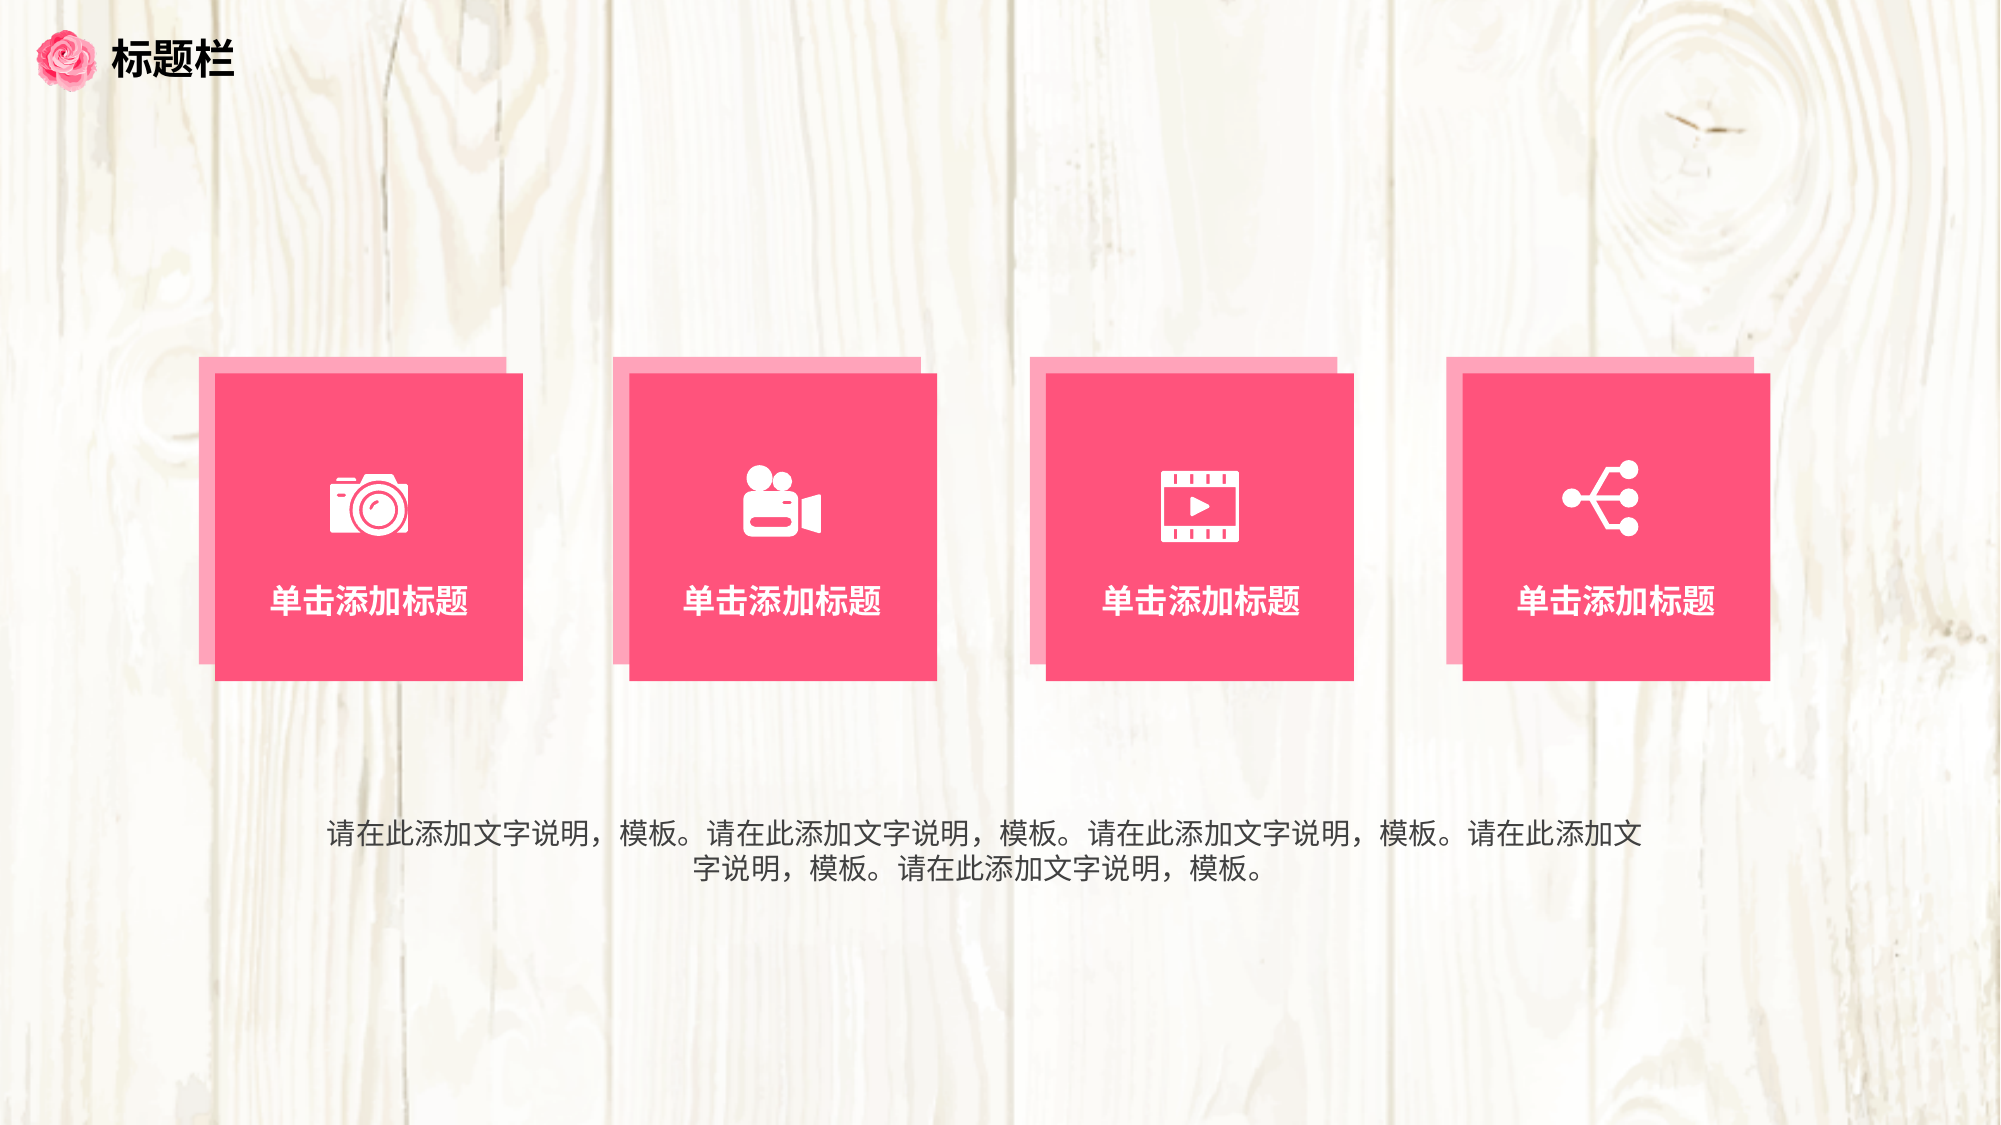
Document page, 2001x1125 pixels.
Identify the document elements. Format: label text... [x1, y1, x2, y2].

text_box 单击添加标题 [1047, 570, 1356, 630]
text_box 单击添加标题 [215, 570, 523, 630]
text_box [1562, 460, 1639, 537]
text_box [743, 465, 821, 537]
text_box 单击添加标题 [628, 570, 937, 630]
text_box 请在此添加文字说明，模板。请在此添加文字说明，模板。请在此添加文字说明，模板。请在此添加文字说明，模板。请在此添加文字说明，模板。 [305, 808, 1665, 893]
text_box [1045, 372, 1355, 682]
text_box [628, 372, 938, 682]
text_box 标题栏 [96, 25, 384, 91]
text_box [329, 474, 408, 536]
text_box [214, 372, 524, 682]
text_box [1445, 356, 1755, 665]
text_box [1462, 372, 1771, 682]
text_box [612, 356, 922, 665]
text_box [1160, 470, 1239, 543]
text_box [198, 356, 507, 665]
picture [0, 0, 2001, 1125]
text_box 单击添加标题 [1462, 570, 1770, 630]
text_box [1029, 356, 1338, 665]
